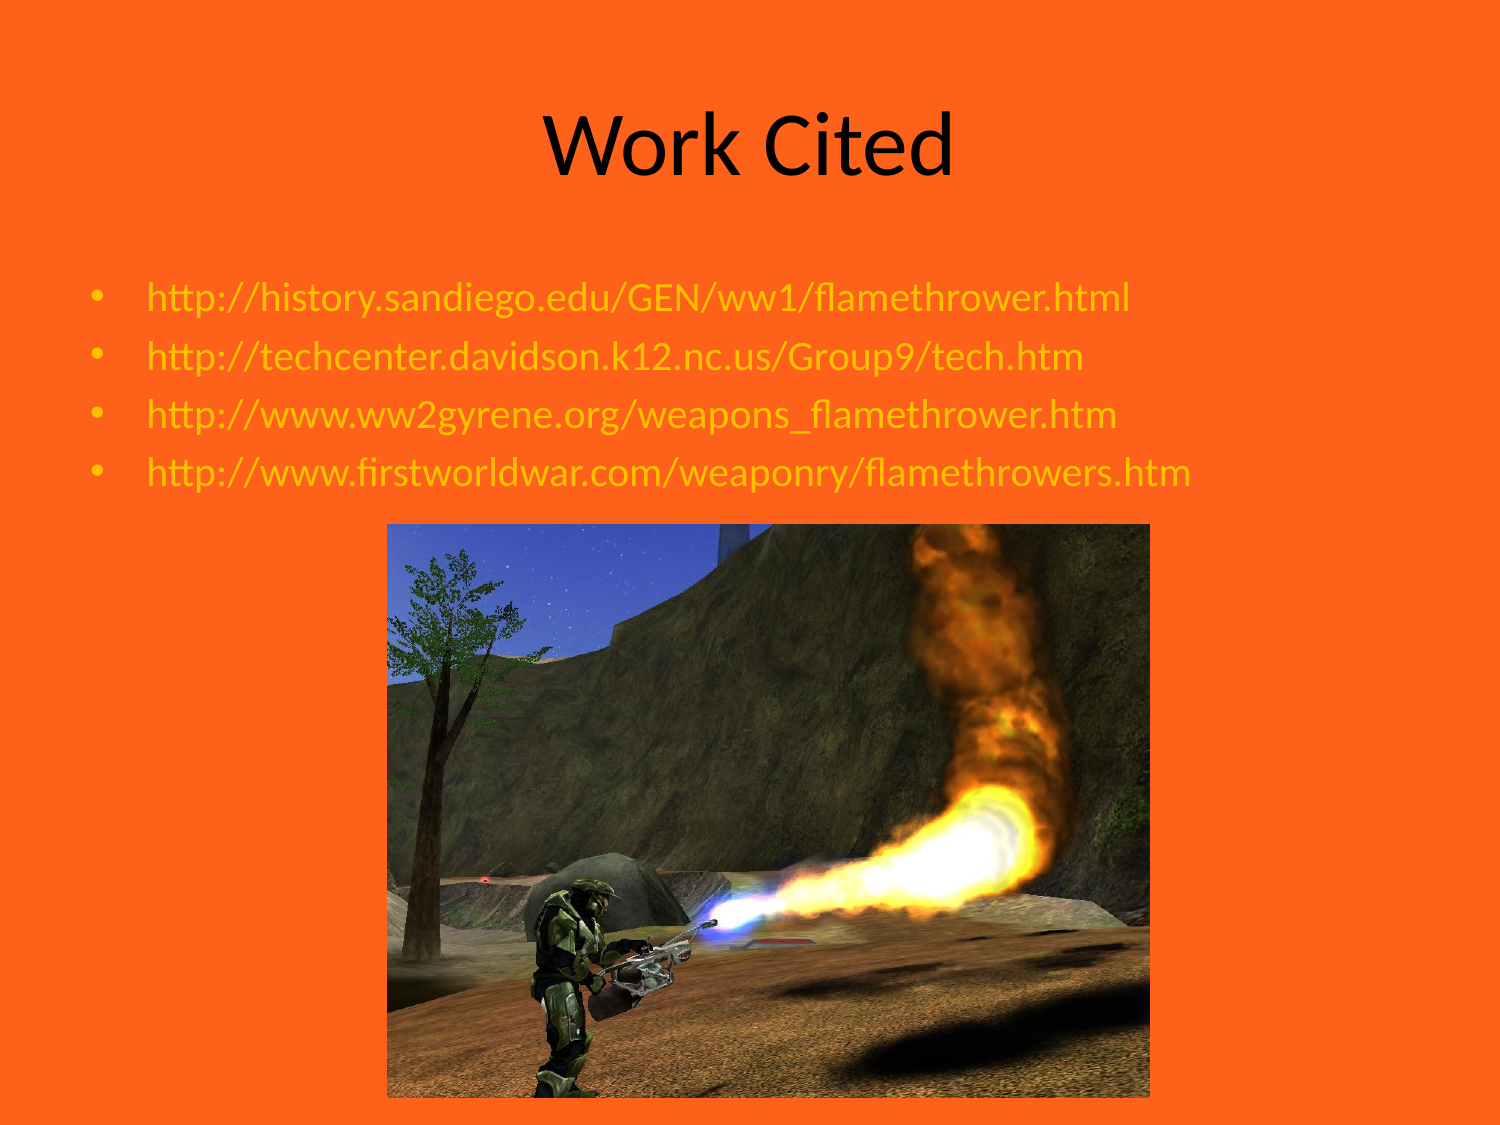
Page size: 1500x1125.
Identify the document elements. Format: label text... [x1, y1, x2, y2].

title Work Cited [75, 45, 1425, 233]
list http://history.sandiego.edu/GEN/ww1/flamethrower.html http://techcenter.davidson.k12.nc.us/Group9/tech.htm http://www.ww2gyrene.org/weapons_flamethrower.htm http://www.firstworldwar.com/weaponry/flamethrowers.htm [75, 262, 1425, 1005]
picture [387, 524, 1151, 1098]
